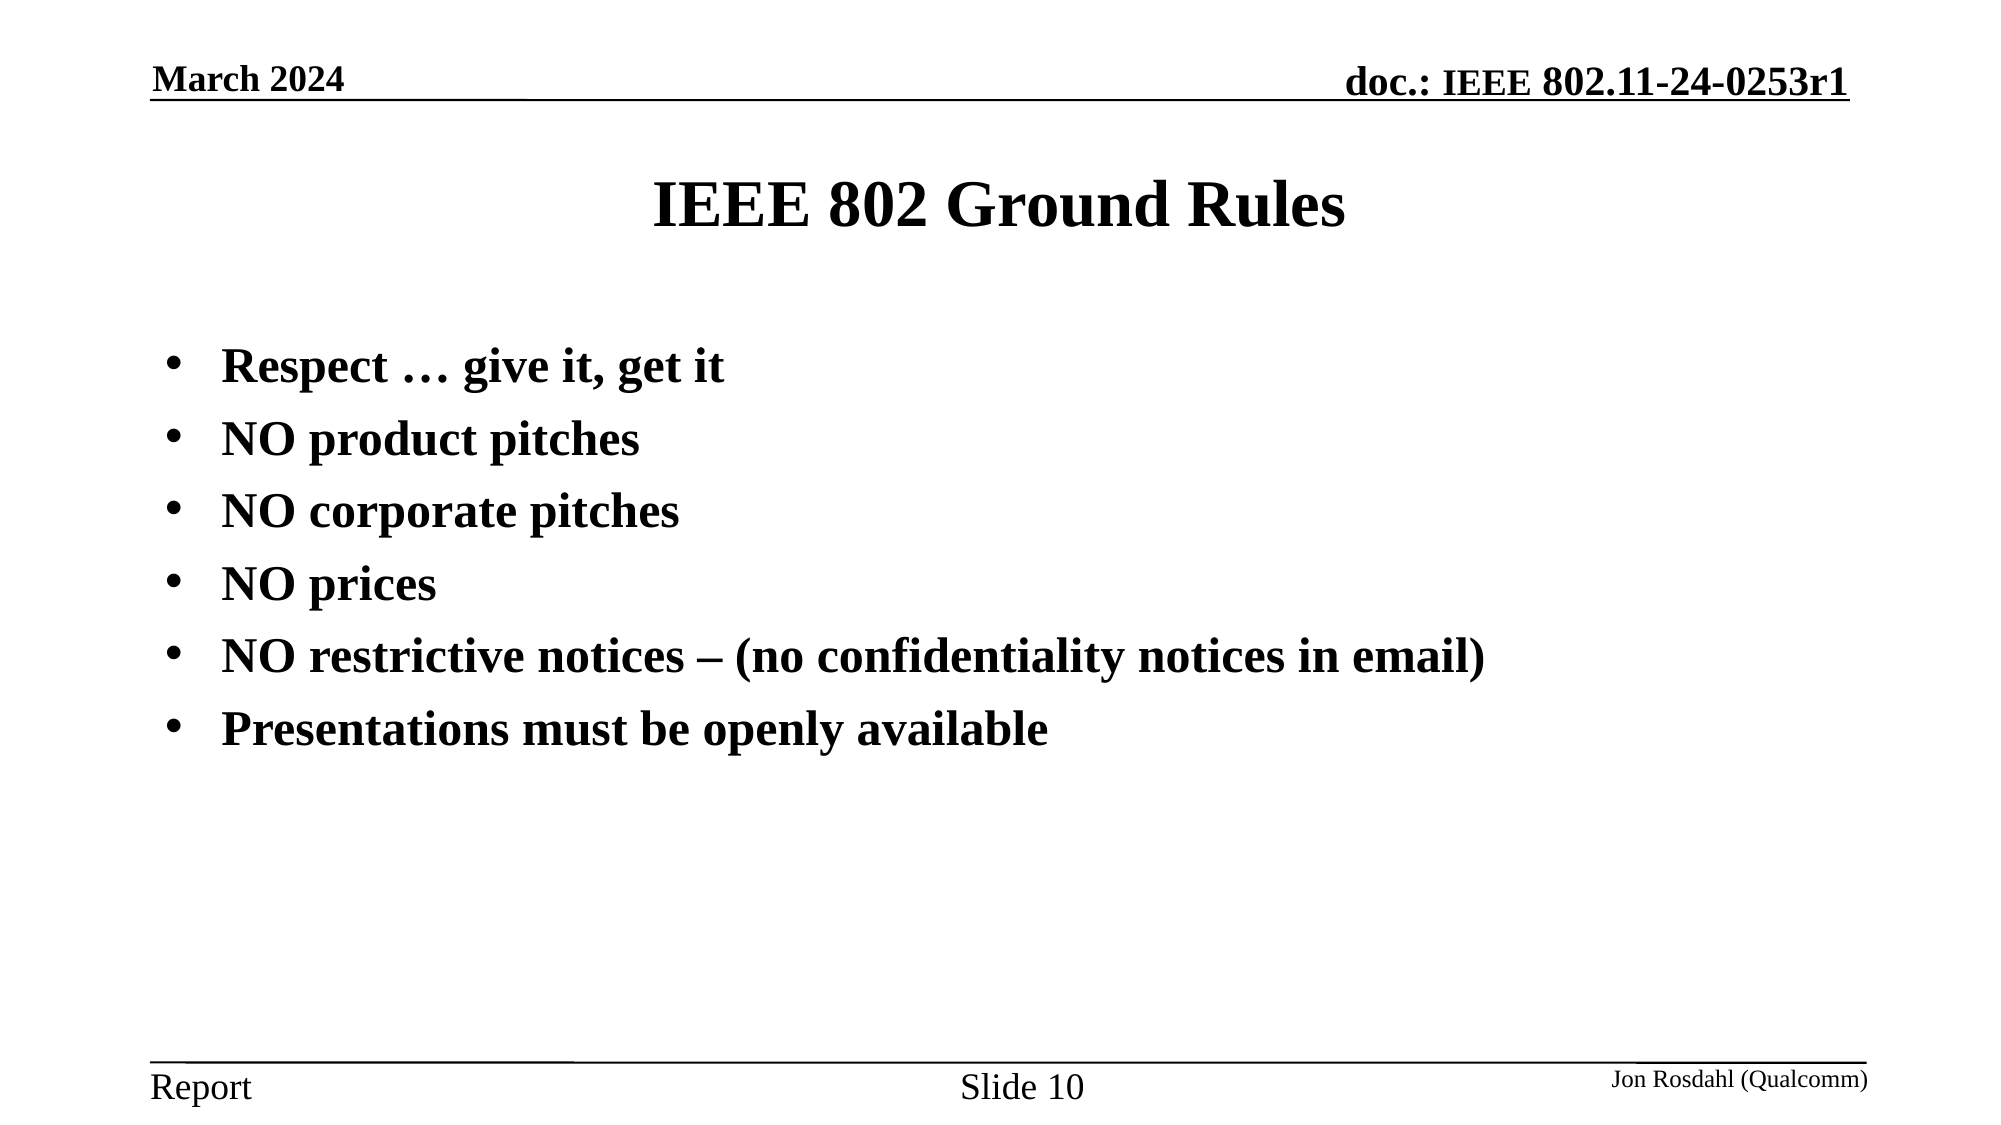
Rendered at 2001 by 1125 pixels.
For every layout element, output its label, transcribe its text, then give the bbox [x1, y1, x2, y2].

list Respect … give it, get it NO product pitches NO corporate pitches NO prices NO restrictive notices – (no confidentiality notices in email) Presentations must be openly available [149, 324, 1850, 1000]
title IEEE 802 Ground Rules [149, 112, 1850, 288]
slide_number Slide 10 [950, 1061, 1095, 1125]
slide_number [152, 54, 563, 100]
footer Jon Rosdahl (Qualcomm) [1171, 1061, 1869, 1093]
